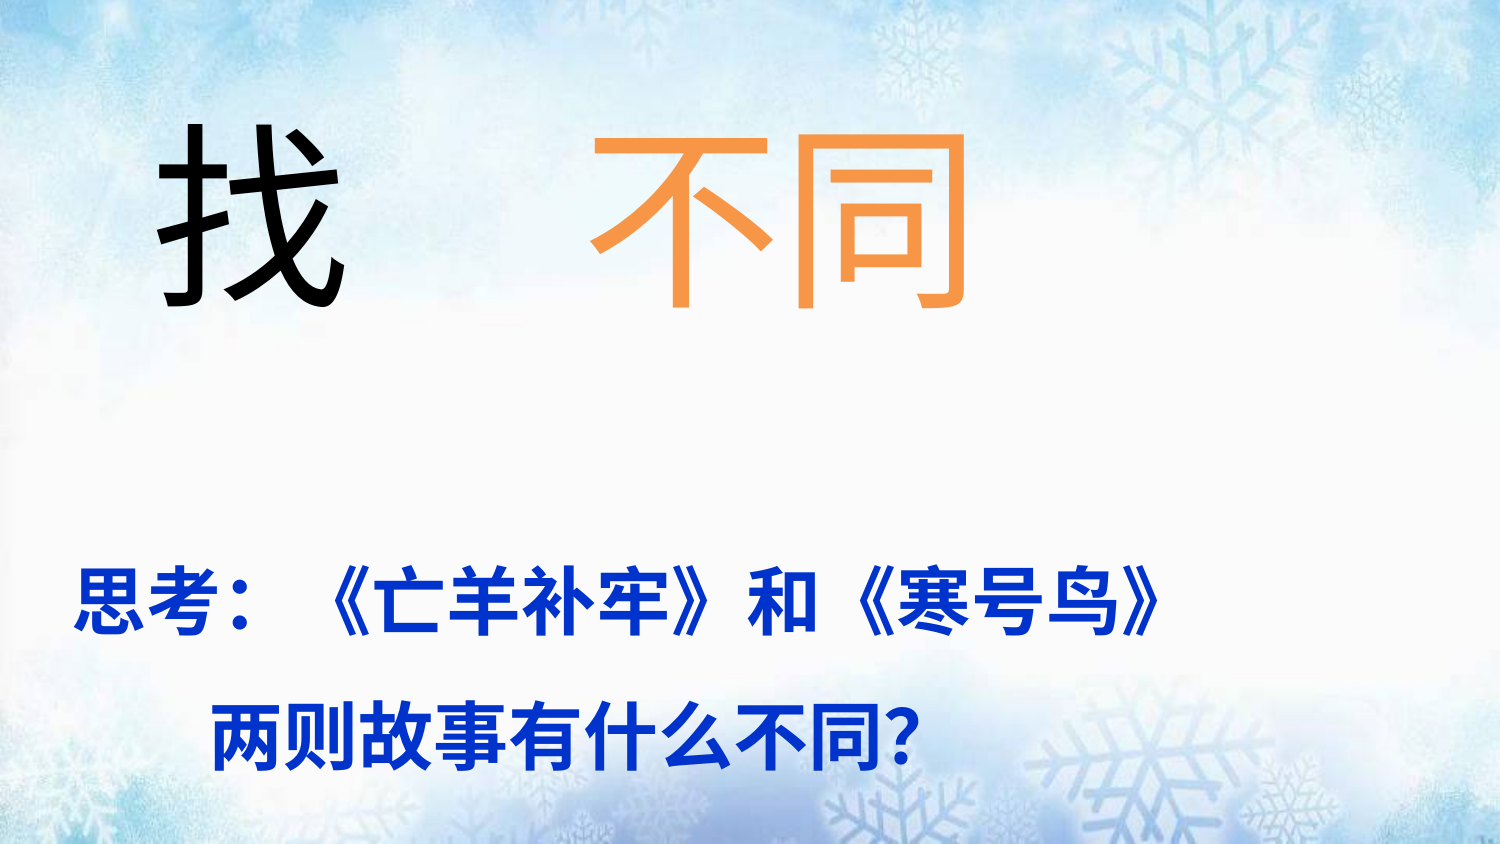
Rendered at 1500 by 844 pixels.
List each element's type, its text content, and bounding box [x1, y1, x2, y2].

picture [0, 0, 1500, 844]
text_box 思考：《亡羊补牢》和《寒号鸟》 两则故事有什么不同？ [56, 501, 1387, 844]
text_box 找 [135, 85, 425, 341]
text_box 不同 [566, 85, 997, 341]
